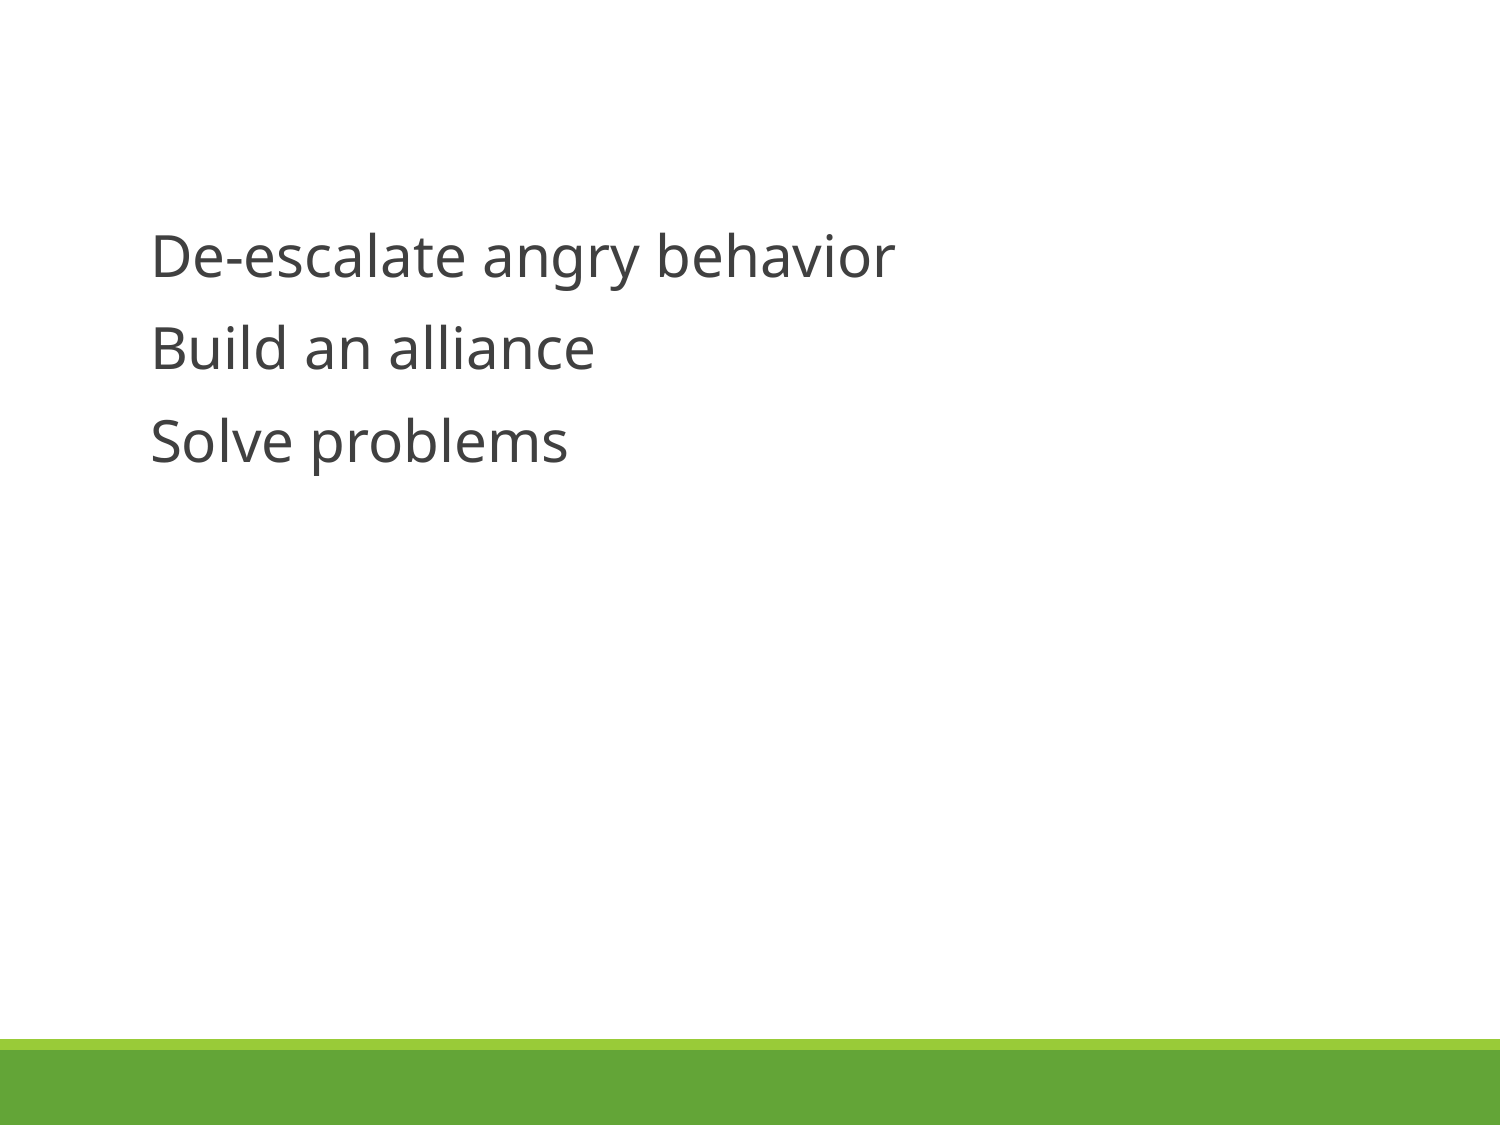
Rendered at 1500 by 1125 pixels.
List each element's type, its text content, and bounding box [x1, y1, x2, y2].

list De-escalate angry behavior Build an alliance Solve problems [135, 219, 1373, 963]
